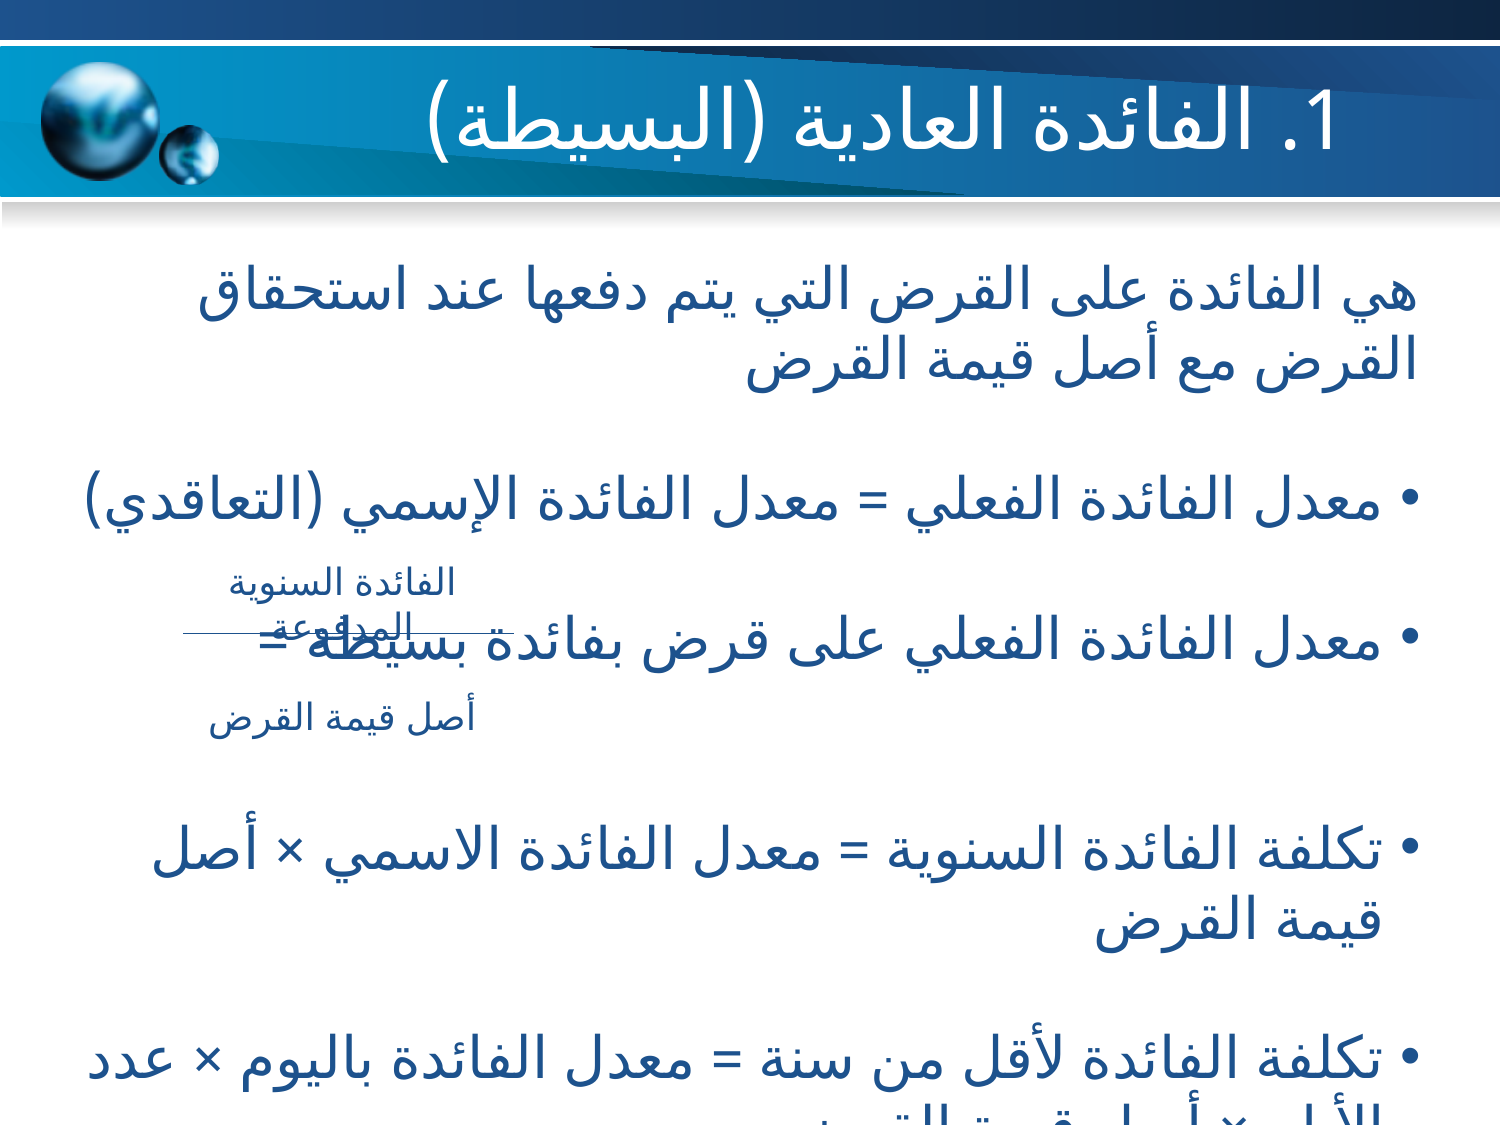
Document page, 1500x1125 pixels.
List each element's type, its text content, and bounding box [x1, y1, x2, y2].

text_box الفائدة السنوية المدفوعة أصل قيمة القرض [183, 550, 502, 633]
title 1. الفائدة العادية (البسيطة) [274, 44, 1363, 188]
text_box هي الفائدة على القرض التي يتم دفعها عند استحقاق القرض مع أصل قيمة القرض معدل الفائدة الفعلي = معدل الفائدة الإسمي (التعاقدي) معدل الفائدة الفعلي على قرض بفائدة بسيطة = تكلفة الفائدة السنوية = معدل الفائدة الاسمي × أصل قيمة القرض تكلفة الفائدة لأقل من سنة = معدل الفائدة باليوم × عدد الأيام × أصل قيمة القرض [64, 243, 1436, 1125]
text_box الفائدة السنوية المدفوعة أصل قيمة القرض [183, 641, 502, 746]
picture [42, 63, 159, 180]
picture [160, 126, 218, 184]
